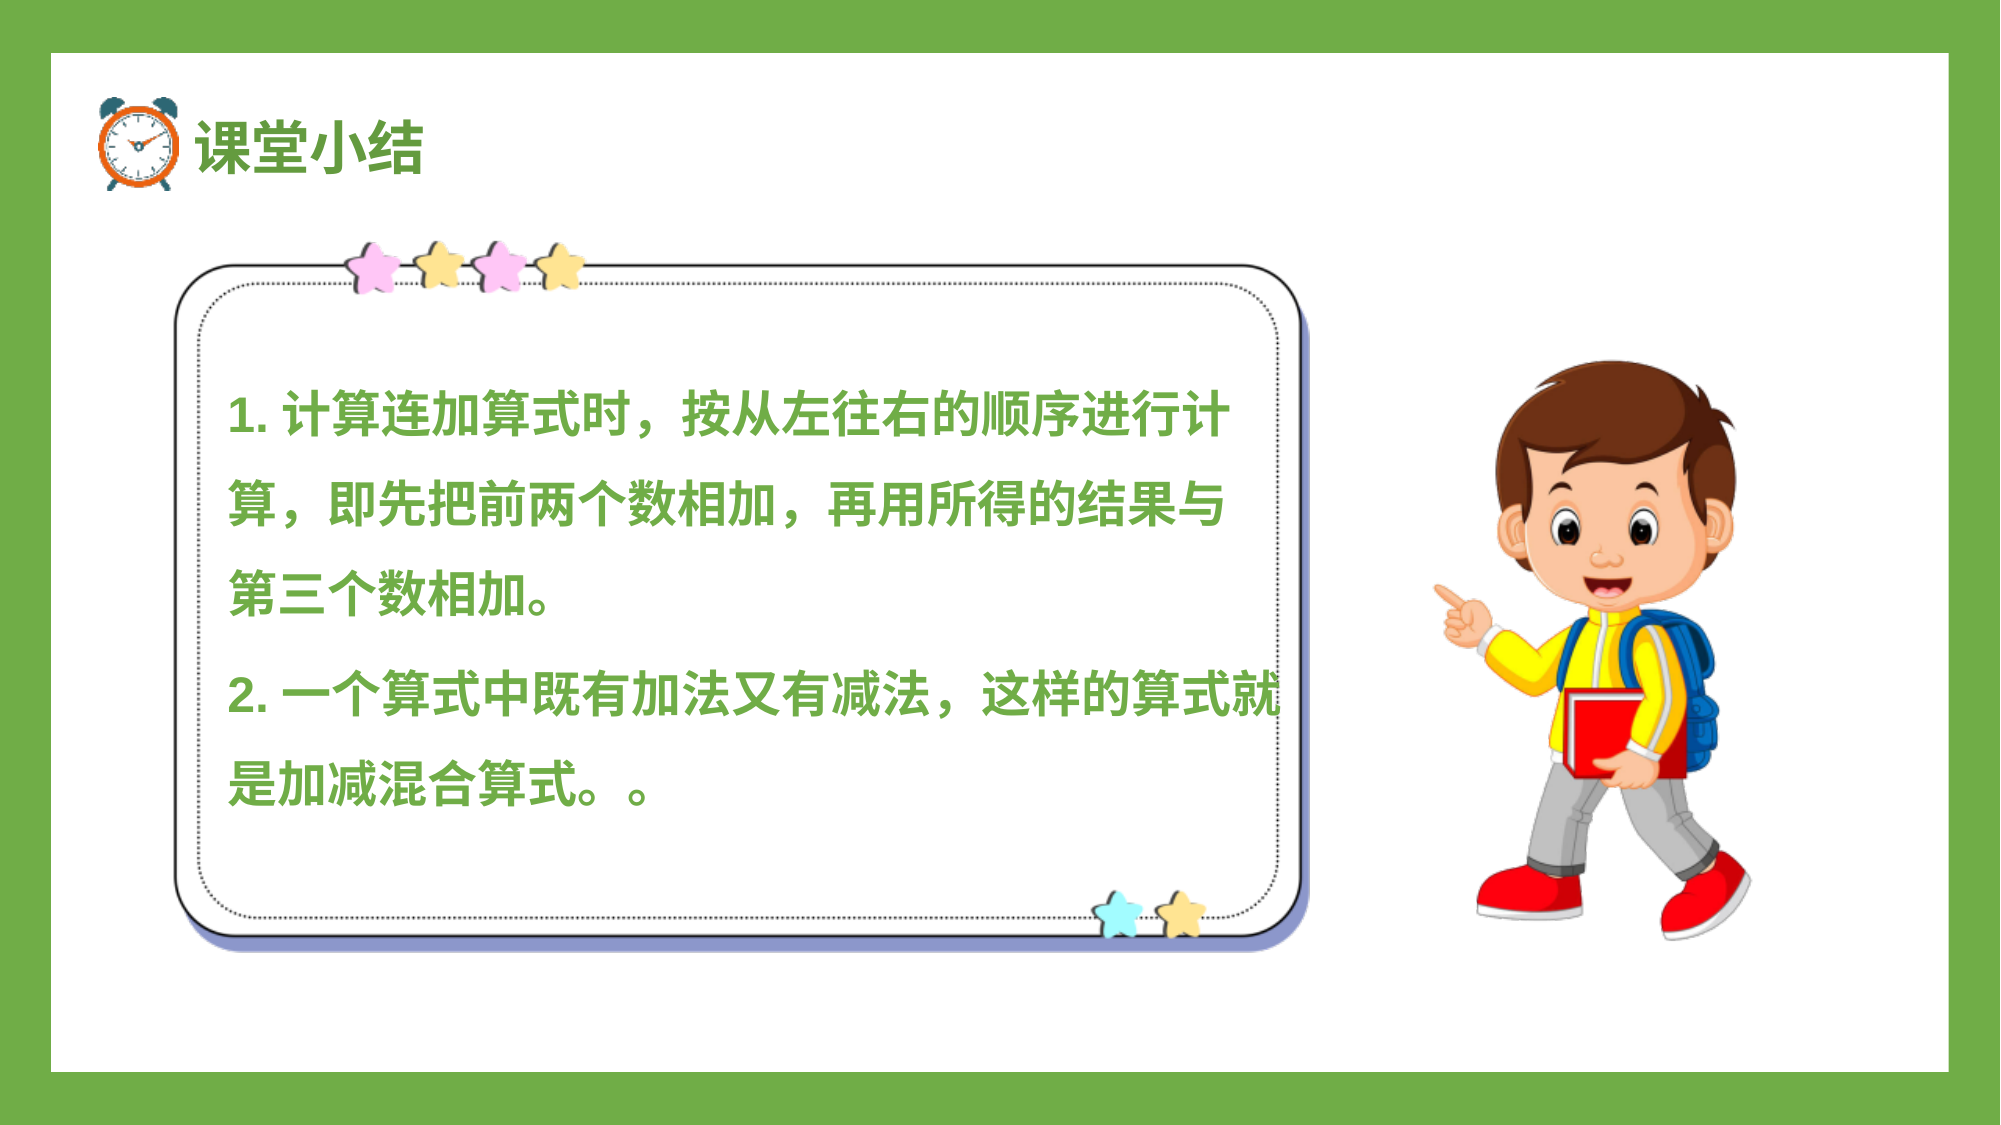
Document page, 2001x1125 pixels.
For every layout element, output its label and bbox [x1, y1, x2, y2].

text_box [138, 0, 1352, 1125]
text_box [97, 97, 138, 191]
picture [1391, 327, 1804, 952]
